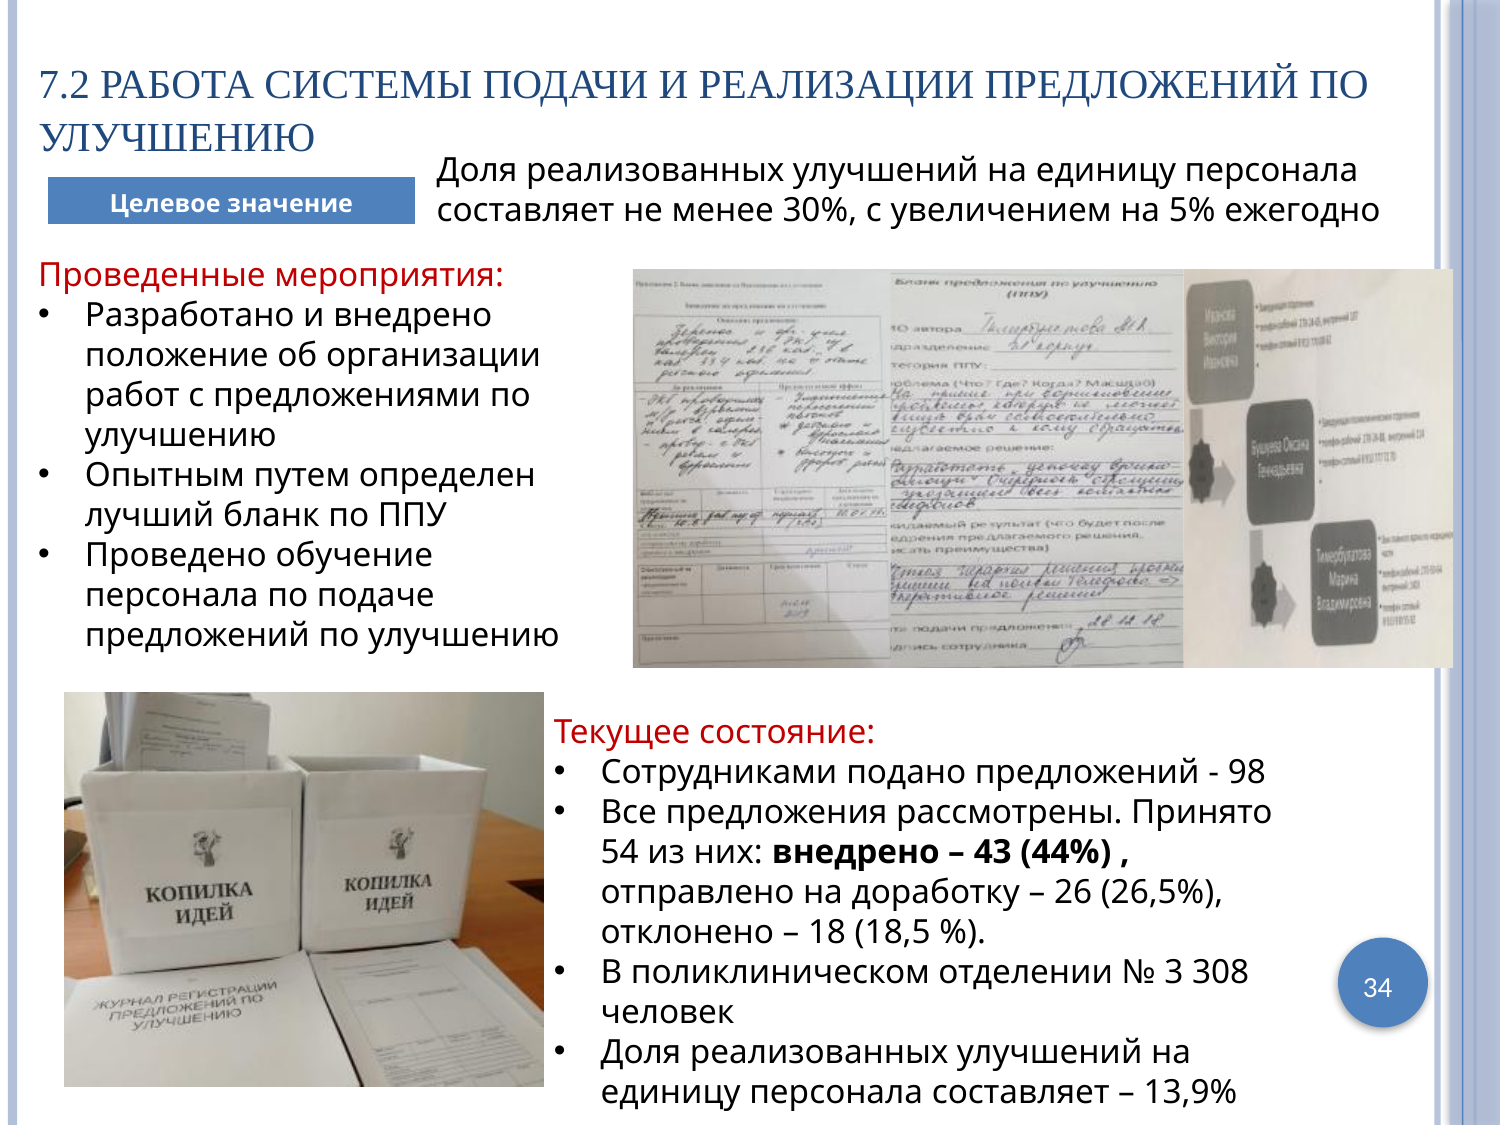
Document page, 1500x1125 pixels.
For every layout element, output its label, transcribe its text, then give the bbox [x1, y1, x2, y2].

text_box Текущее состояние: Сотрудниками подано предложений - 98 Все предложения рассмотрены. Принято 54 из них: внедрено – 43 (44%) , отправлено на доработку – 26 (26,5%), отклонено – 18 (18,5 %). В поликлиническом отделении № 3 308 человек Доля реализованных улучшений на единицу персонала составляет – 13,9% [549, 703, 1325, 1055]
picture [64, 692, 544, 1087]
text_box 7.2 Работа системы подачи и реализации предложений по улучшению [23, 46, 1427, 169]
text_box Проведенные мероприятия: Разработано и внедрено положение об организации работ с предложениями по улучшению Опытным путем определен лучший бланк по ППУ Проведено обучение персонала по подаче предложений по улучшению [23, 246, 621, 680]
picture [632, 269, 1454, 669]
text_box Доля реализованных улучшений на единицу персонала составляет не менее 30%, с увеличением на 5% ежегодно [421, 140, 1411, 246]
table_header Целевое значение [48, 177, 415, 224]
text_box 34 [1348, 960, 1408, 1011]
